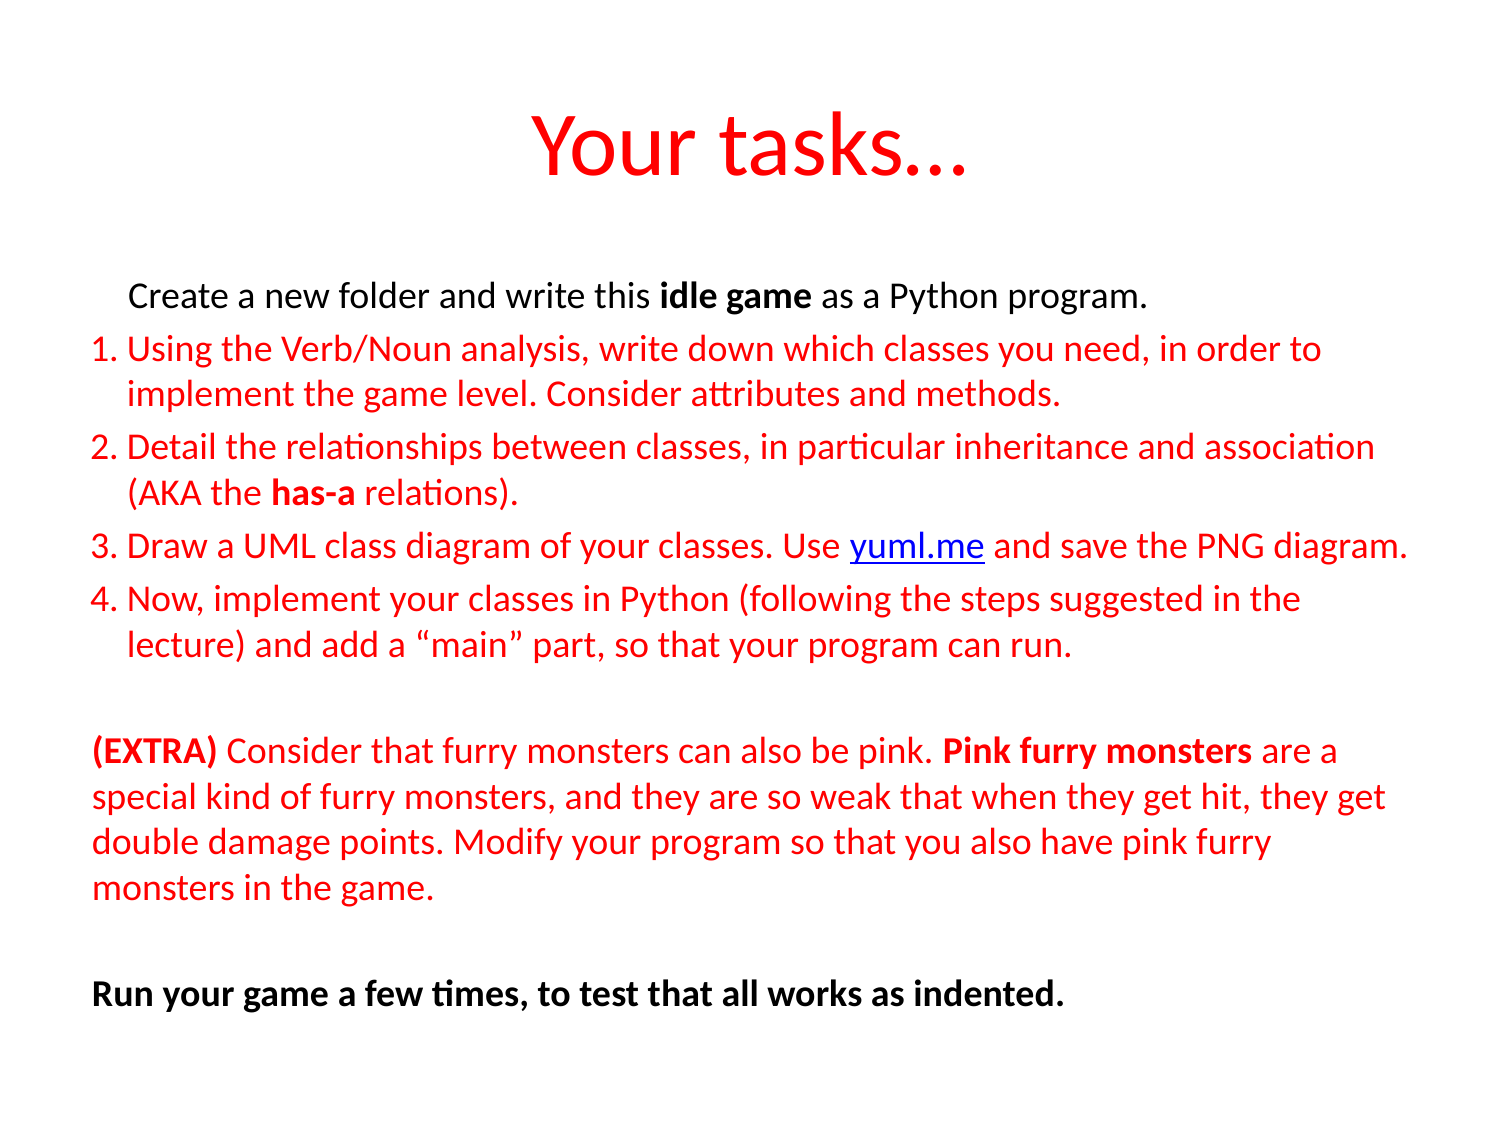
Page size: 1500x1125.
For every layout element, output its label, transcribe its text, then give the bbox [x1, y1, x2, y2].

title Your tasks… [75, 45, 1425, 233]
list Create a new folder and write this idle game as a Python program. Using the Verb/Noun analysis, write down which classes you need, in order to implement the game level. Consider attributes and methods. Detail the relationships between classes, in particular inheritance and association (AKA the has-a relations). Draw a UML class diagram of your classes. Use yuml.me and save the PNG diagram. Now, implement your classes in Python (following the steps suggested in the lecture) and add a “main” part, so that your program can run. (EXTRA) Consider that furry monsters can also be pink. Pink furry monsters are a special kind of furry monsters, and they are so weak that when they get hit, they get double damage points. Modify your program so that you also have pink furry monsters in the game. Run your game a few times, to test that all works as indented. [75, 262, 1425, 1063]
